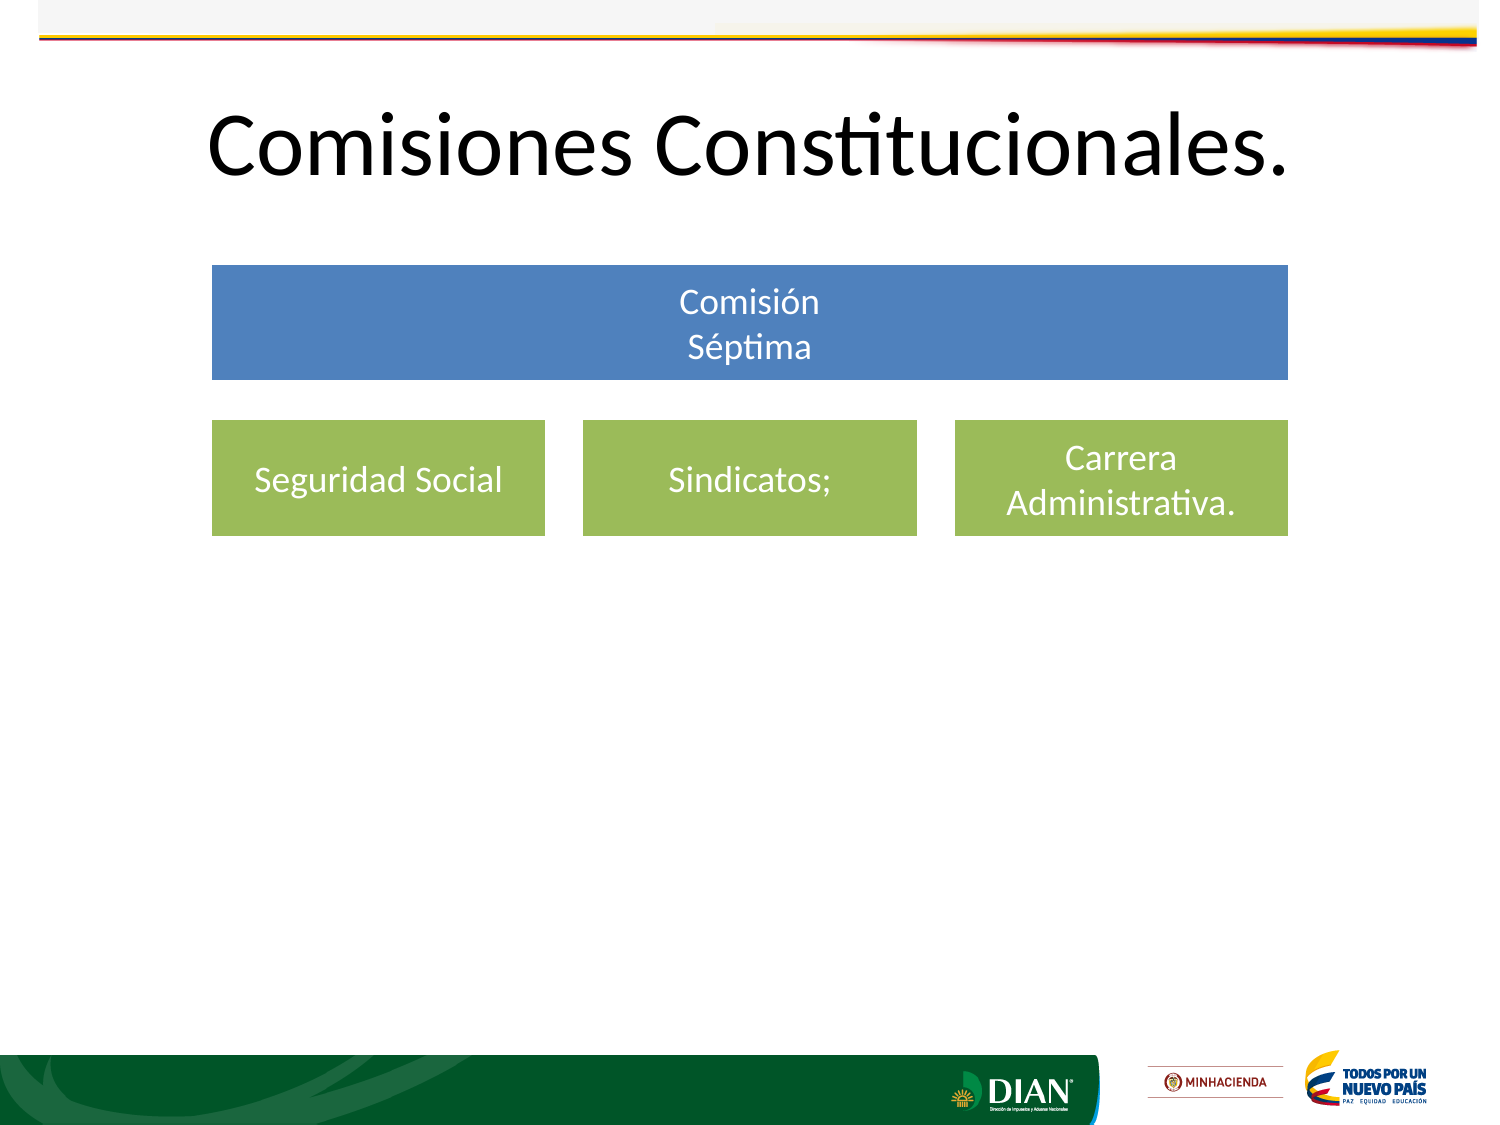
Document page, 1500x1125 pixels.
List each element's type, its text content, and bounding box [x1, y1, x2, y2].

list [74, 262, 1426, 1006]
picture [0, 0, 1500, 1125]
title Comisiones Constitucionales. [75, 45, 1425, 233]
